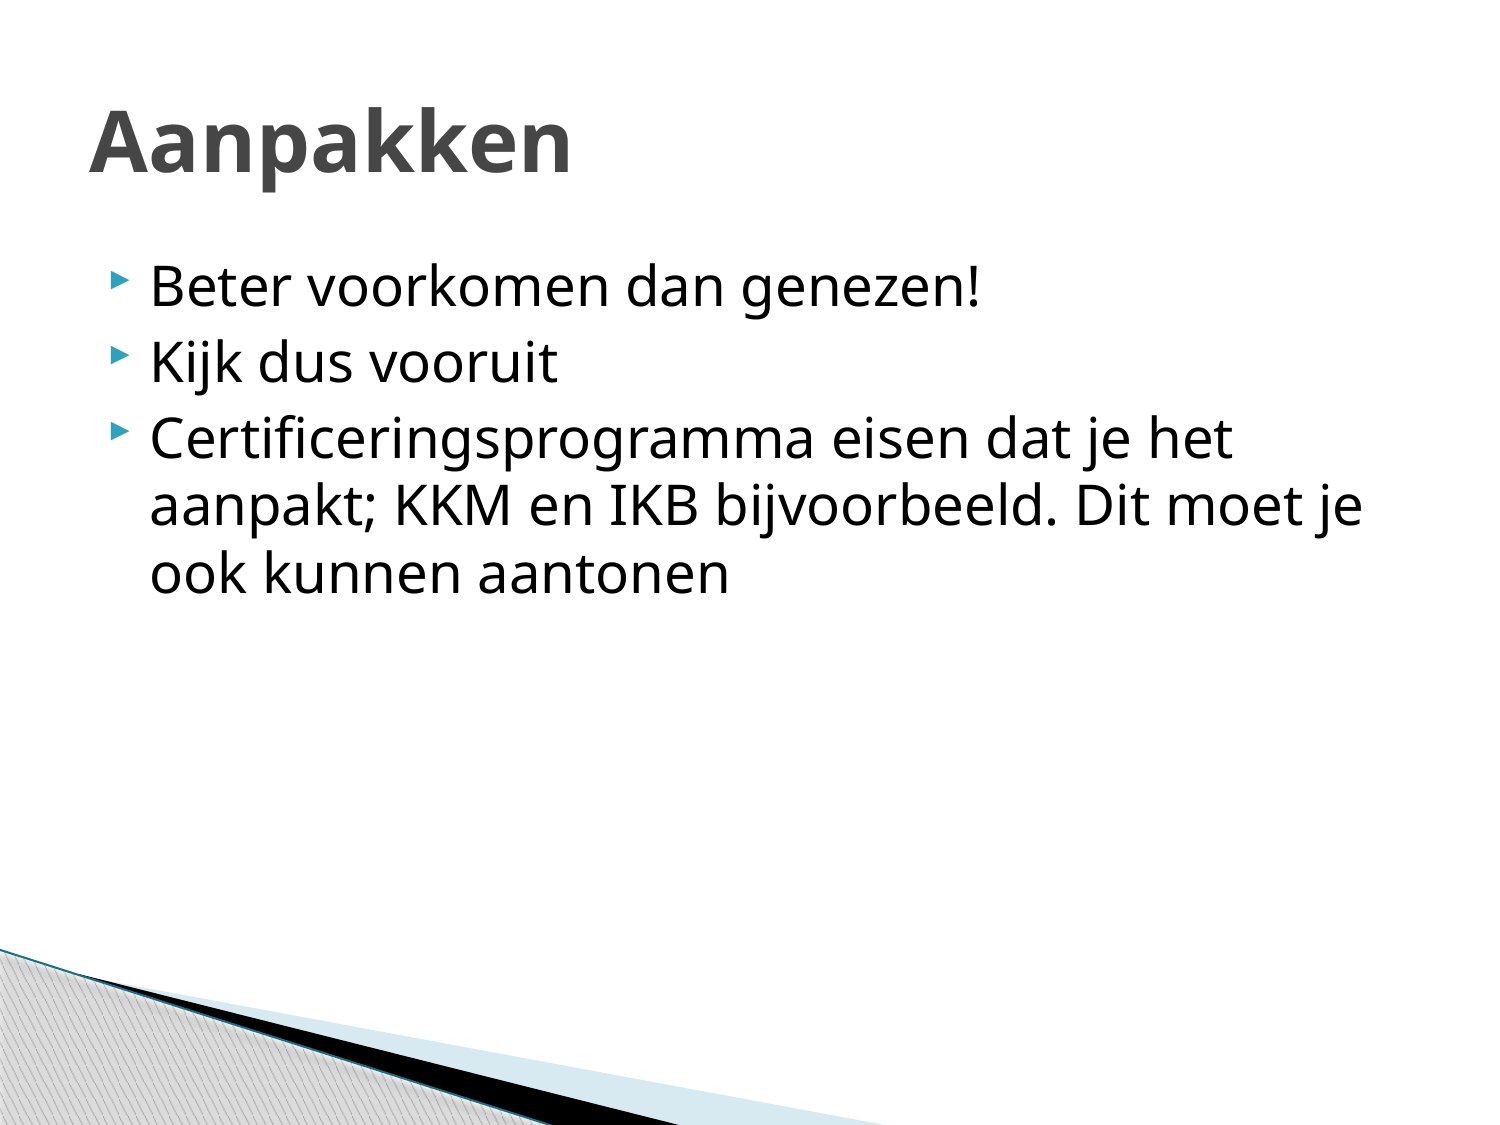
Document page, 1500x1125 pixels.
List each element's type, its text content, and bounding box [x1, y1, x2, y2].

list Beter voorkomen dan genezen! Kijk dus vooruit Certificeringsprogramma eisen dat je het aanpakt; KKM en IKB bijvoorbeeld. Dit moet je ook kunnen aantonen [75, 243, 1425, 986]
title Aanpakken [75, 45, 1425, 233]
